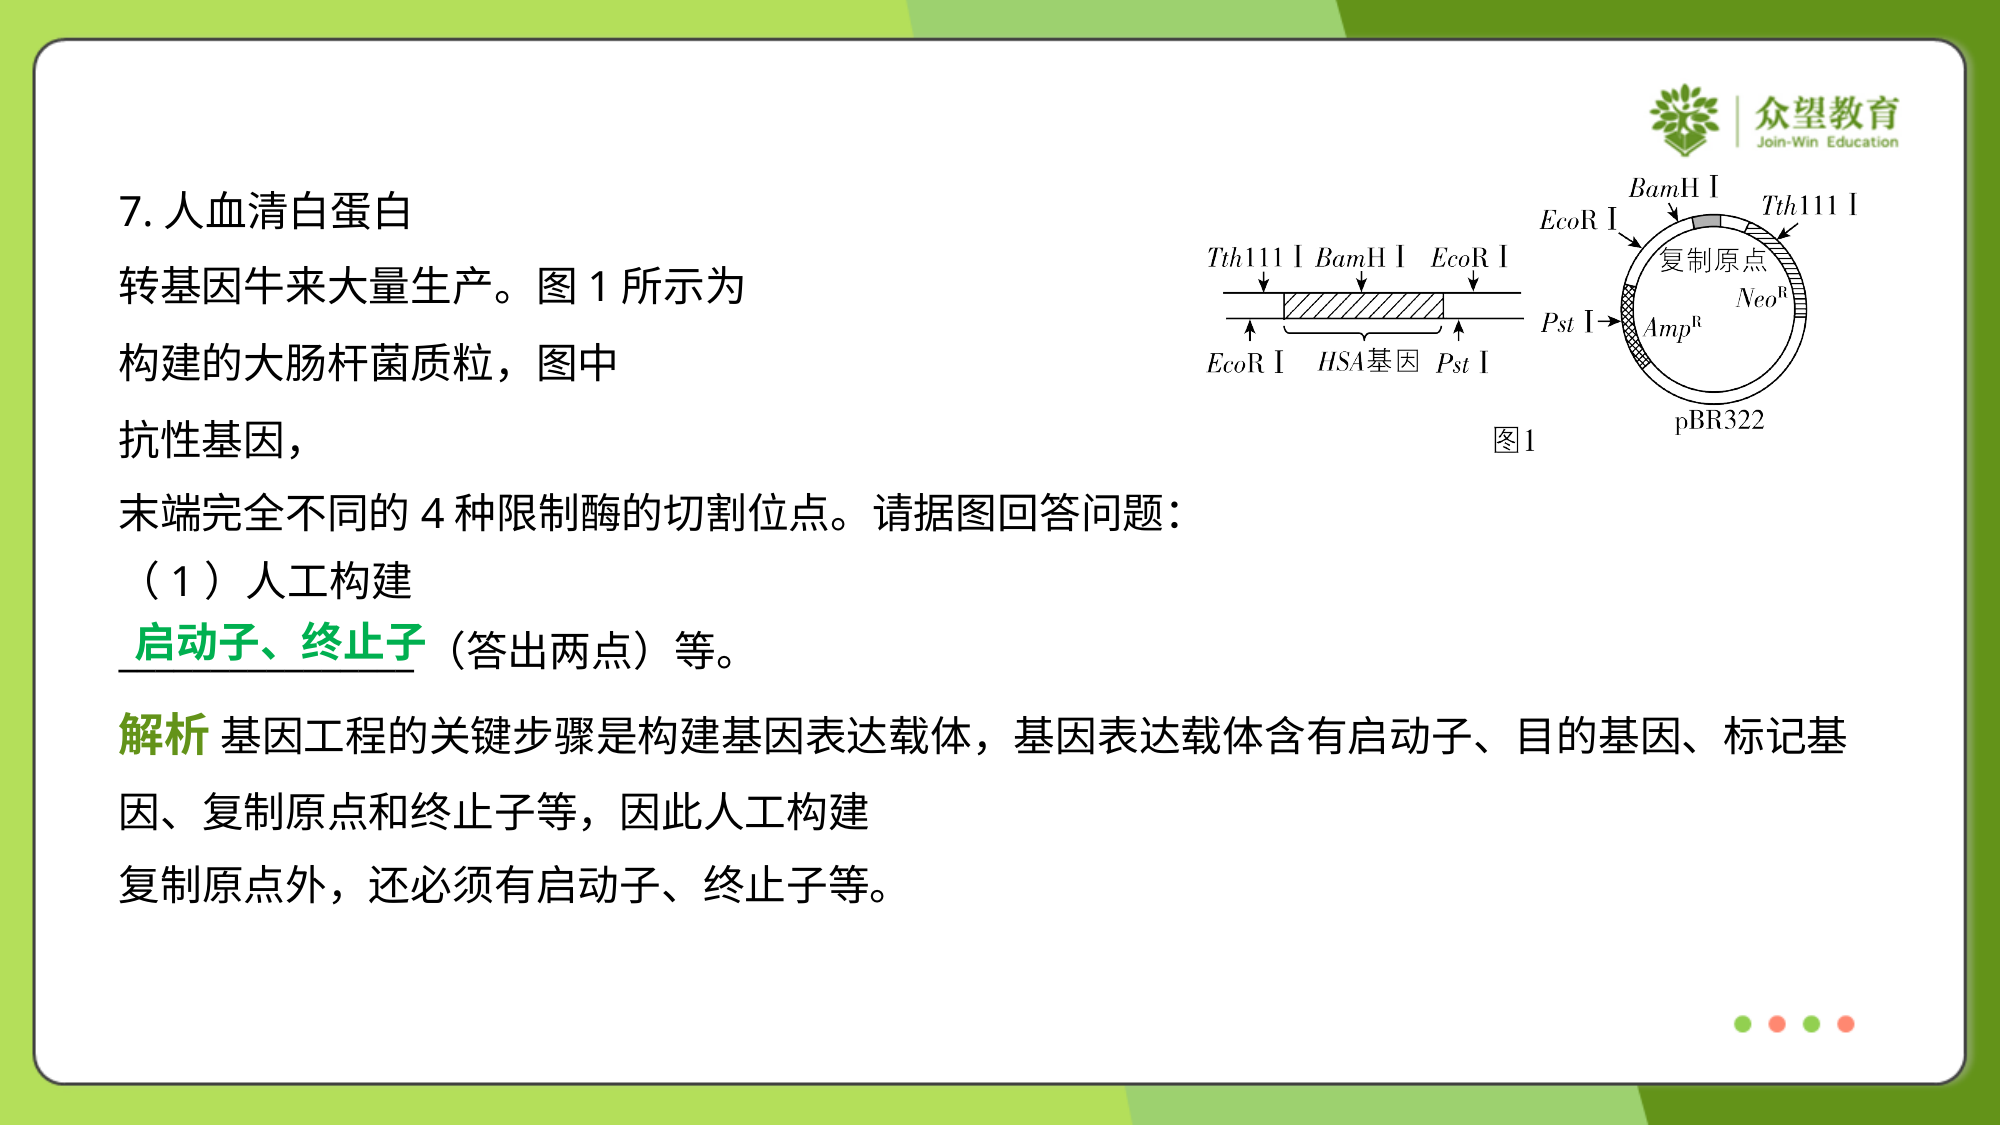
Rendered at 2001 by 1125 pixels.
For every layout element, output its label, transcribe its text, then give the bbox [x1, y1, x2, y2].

picture [0, 0, 2000, 1125]
text_box 启动子、终止子 [120, 595, 442, 659]
